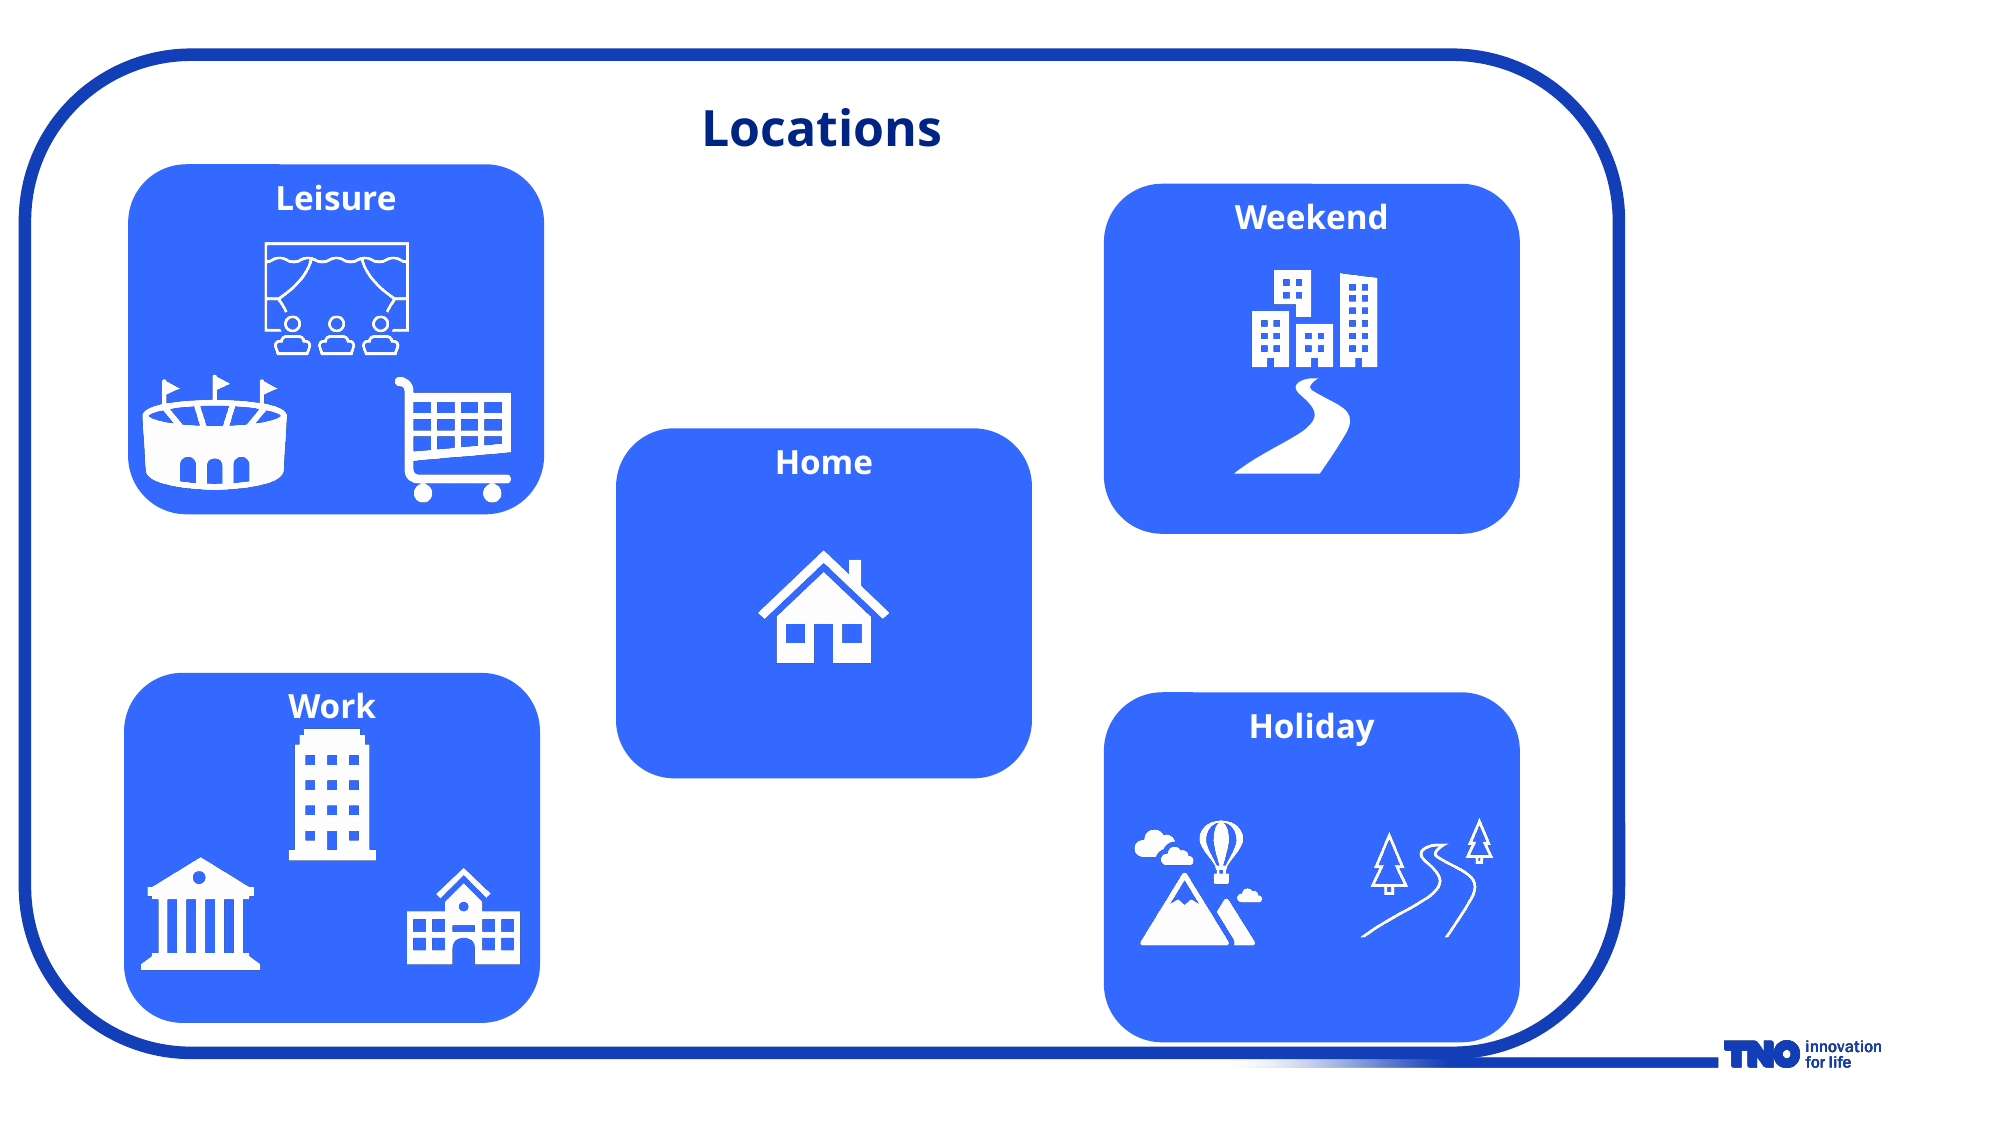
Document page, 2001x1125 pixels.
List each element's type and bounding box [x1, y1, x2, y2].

text_box [24, 54, 1619, 1053]
picture [1222, 1040, 1882, 1068]
